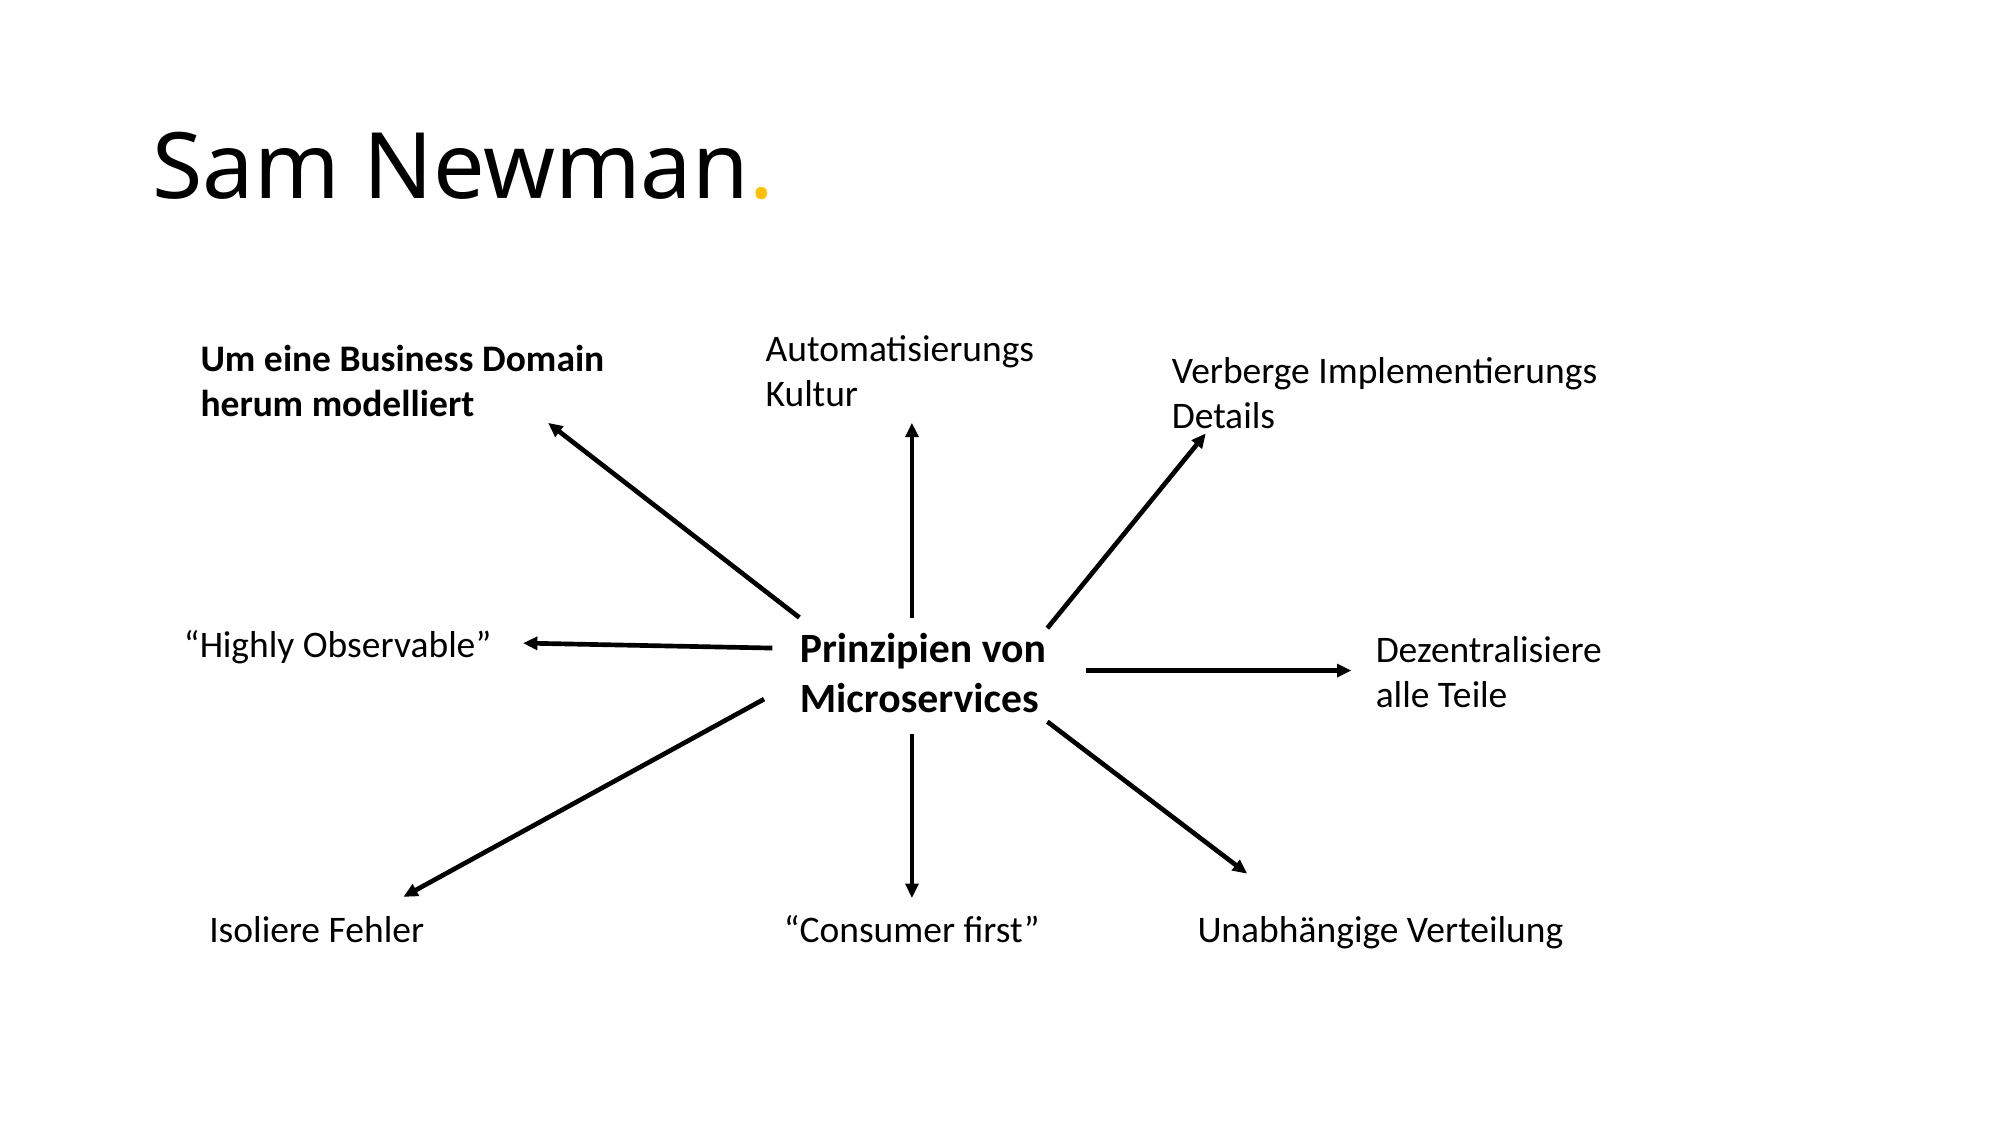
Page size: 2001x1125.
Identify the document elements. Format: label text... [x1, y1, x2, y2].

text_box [403, 699, 764, 897]
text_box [1047, 433, 1206, 629]
text_box Prinzipien von Microservices [785, 613, 1071, 729]
text_box “Highly Observable” [169, 612, 507, 673]
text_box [548, 423, 800, 618]
text_box Dezentralisiere alle Teile [1361, 617, 1626, 723]
title Sam Newman. [137, 59, 1863, 278]
text_box Isoliere Fehler [194, 897, 440, 958]
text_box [1047, 721, 1247, 874]
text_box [523, 643, 773, 648]
text_box Verberge Implementierungs Details [1157, 338, 1613, 444]
text_box Automatisierungs Kultur [750, 317, 1050, 422]
text_box Um eine Business Domain herum modelliert [185, 326, 629, 432]
text_box Unabhängige Verteilung [1182, 897, 1588, 958]
text_box “Consumer first” [769, 897, 1055, 958]
